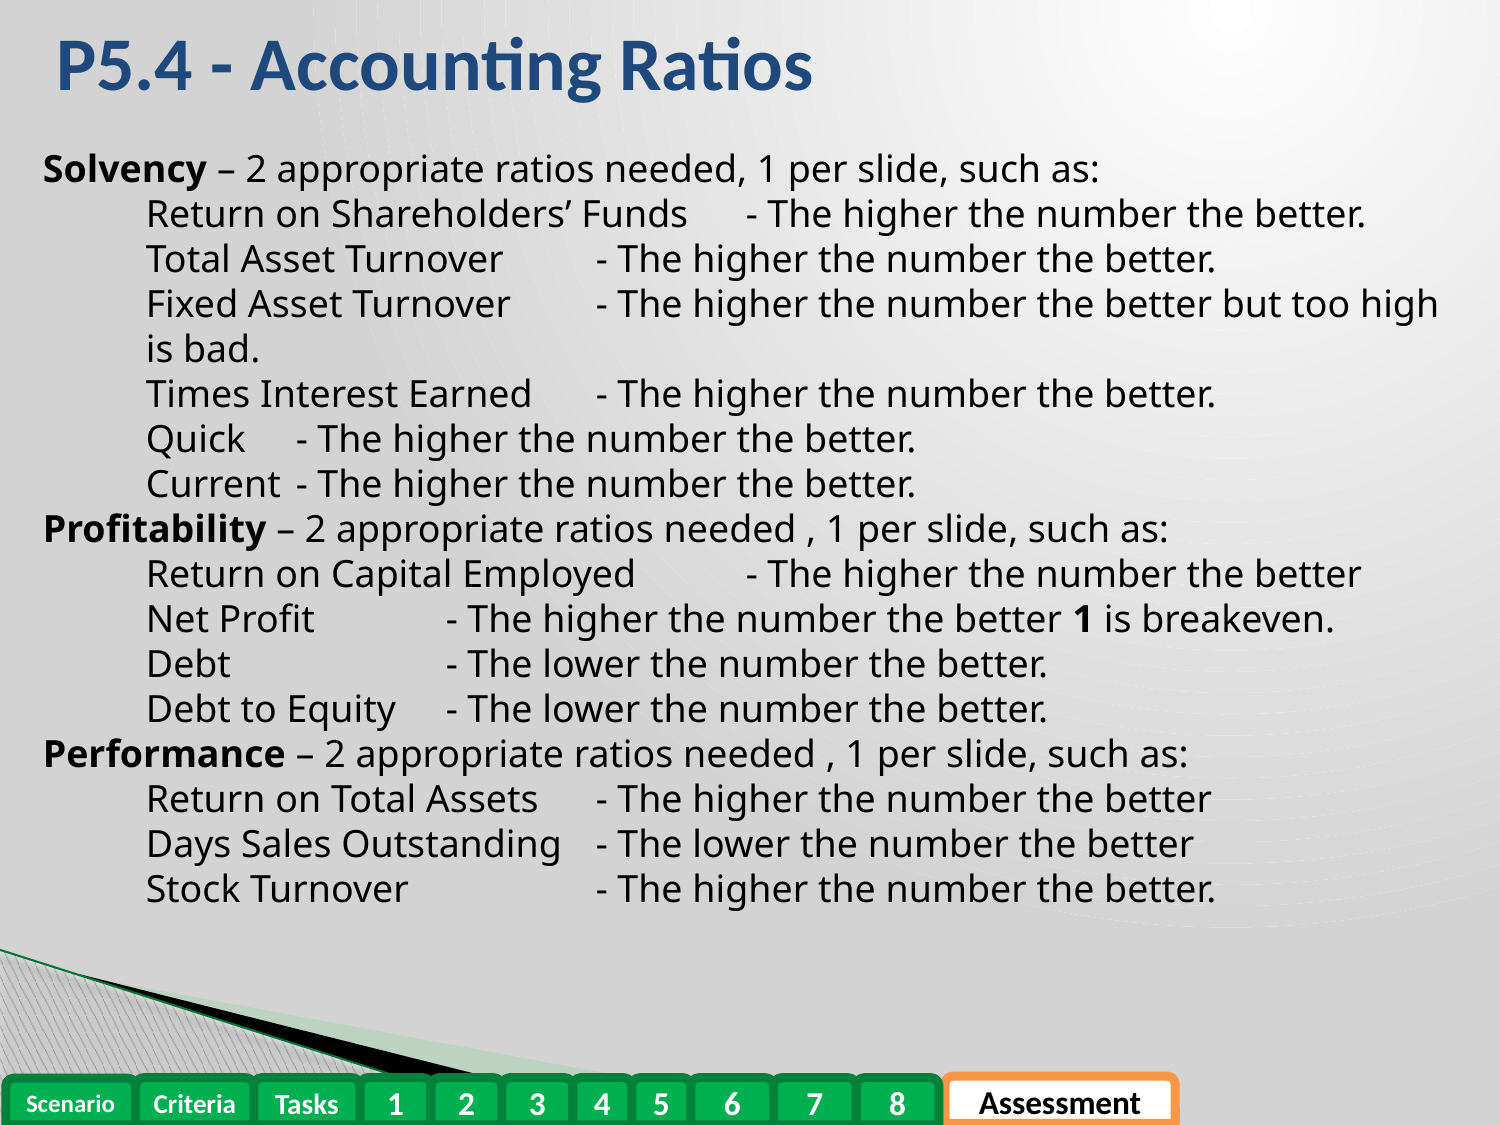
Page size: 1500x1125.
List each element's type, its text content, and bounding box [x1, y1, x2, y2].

text_box Solvency – 2 appropriate ratios needed, 1 per slide, such as: Return on Shareholders’ Funds - The higher the number the better. Total Asset Turnover - The higher the number the better. Fixed Asset Turnover - The higher the number the better but too high is bad. Times Interest Earned - The higher the number the better. Quick - The higher the number the better. Current - The higher the number the better. Profitability – 2 appropriate ratios needed , 1 per slide, such as: Return on Capital Employed - The higher the number the better Net Profit - The higher the number the better 1 is breakeven. Debt - The lower the number the better. Debt to Equity - The lower the number the better. Performance – 2 appropriate ratios needed , 1 per slide, such as: Return on Total Assets - The higher the number the better Days Sales Outstanding - The lower the number the better Stock Turnover - The higher the number the better. [28, 137, 1471, 917]
title P5.4 - Accounting Ratios [41, 7, 1471, 114]
